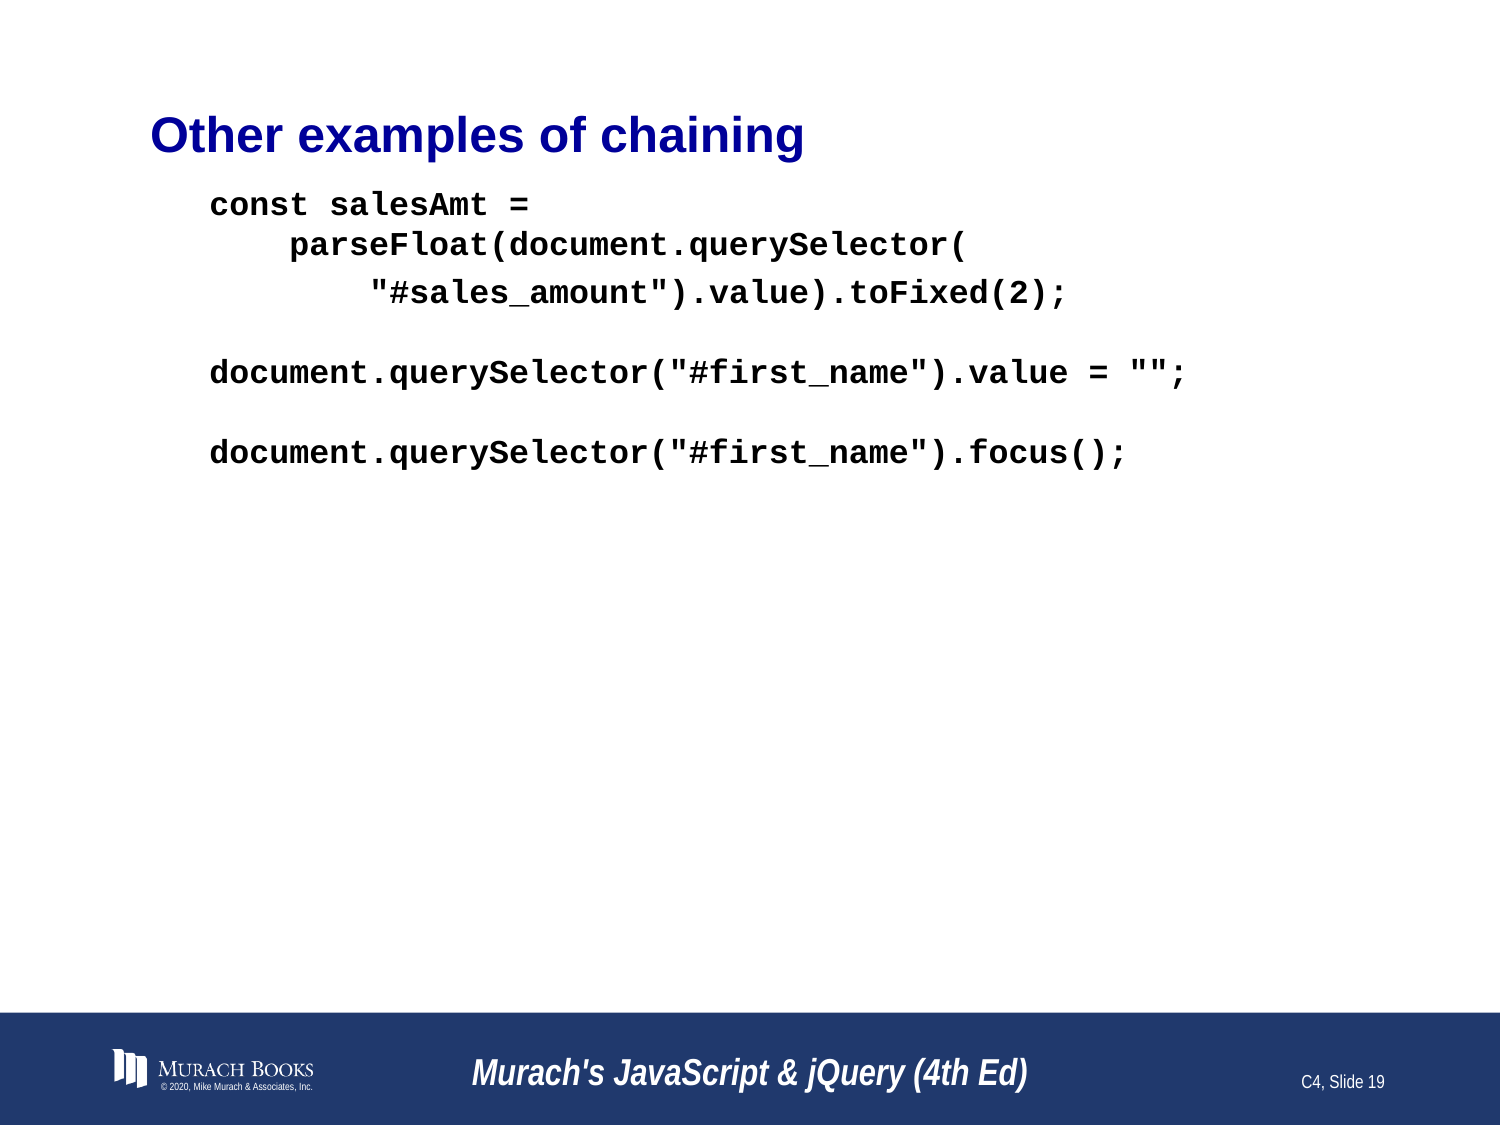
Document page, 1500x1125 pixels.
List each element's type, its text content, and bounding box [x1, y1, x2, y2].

title Other examples of chaining [150, 102, 1350, 164]
slide_number C4, Slide 19 [1087, 1025, 1400, 1100]
footer © 2020, Mike Murach & Associates, Inc. [12, 1025, 463, 1100]
list const salesAmt = parseFloat(document.querySelector( "#sales_amount").value).toFixed(2); document.querySelector("#first_name").value = ""; document.querySelector("#first_name").focus(); [137, 174, 1350, 975]
slide_number Murach's JavaScript & jQuery (4th Ed) [463, 1025, 1050, 1100]
